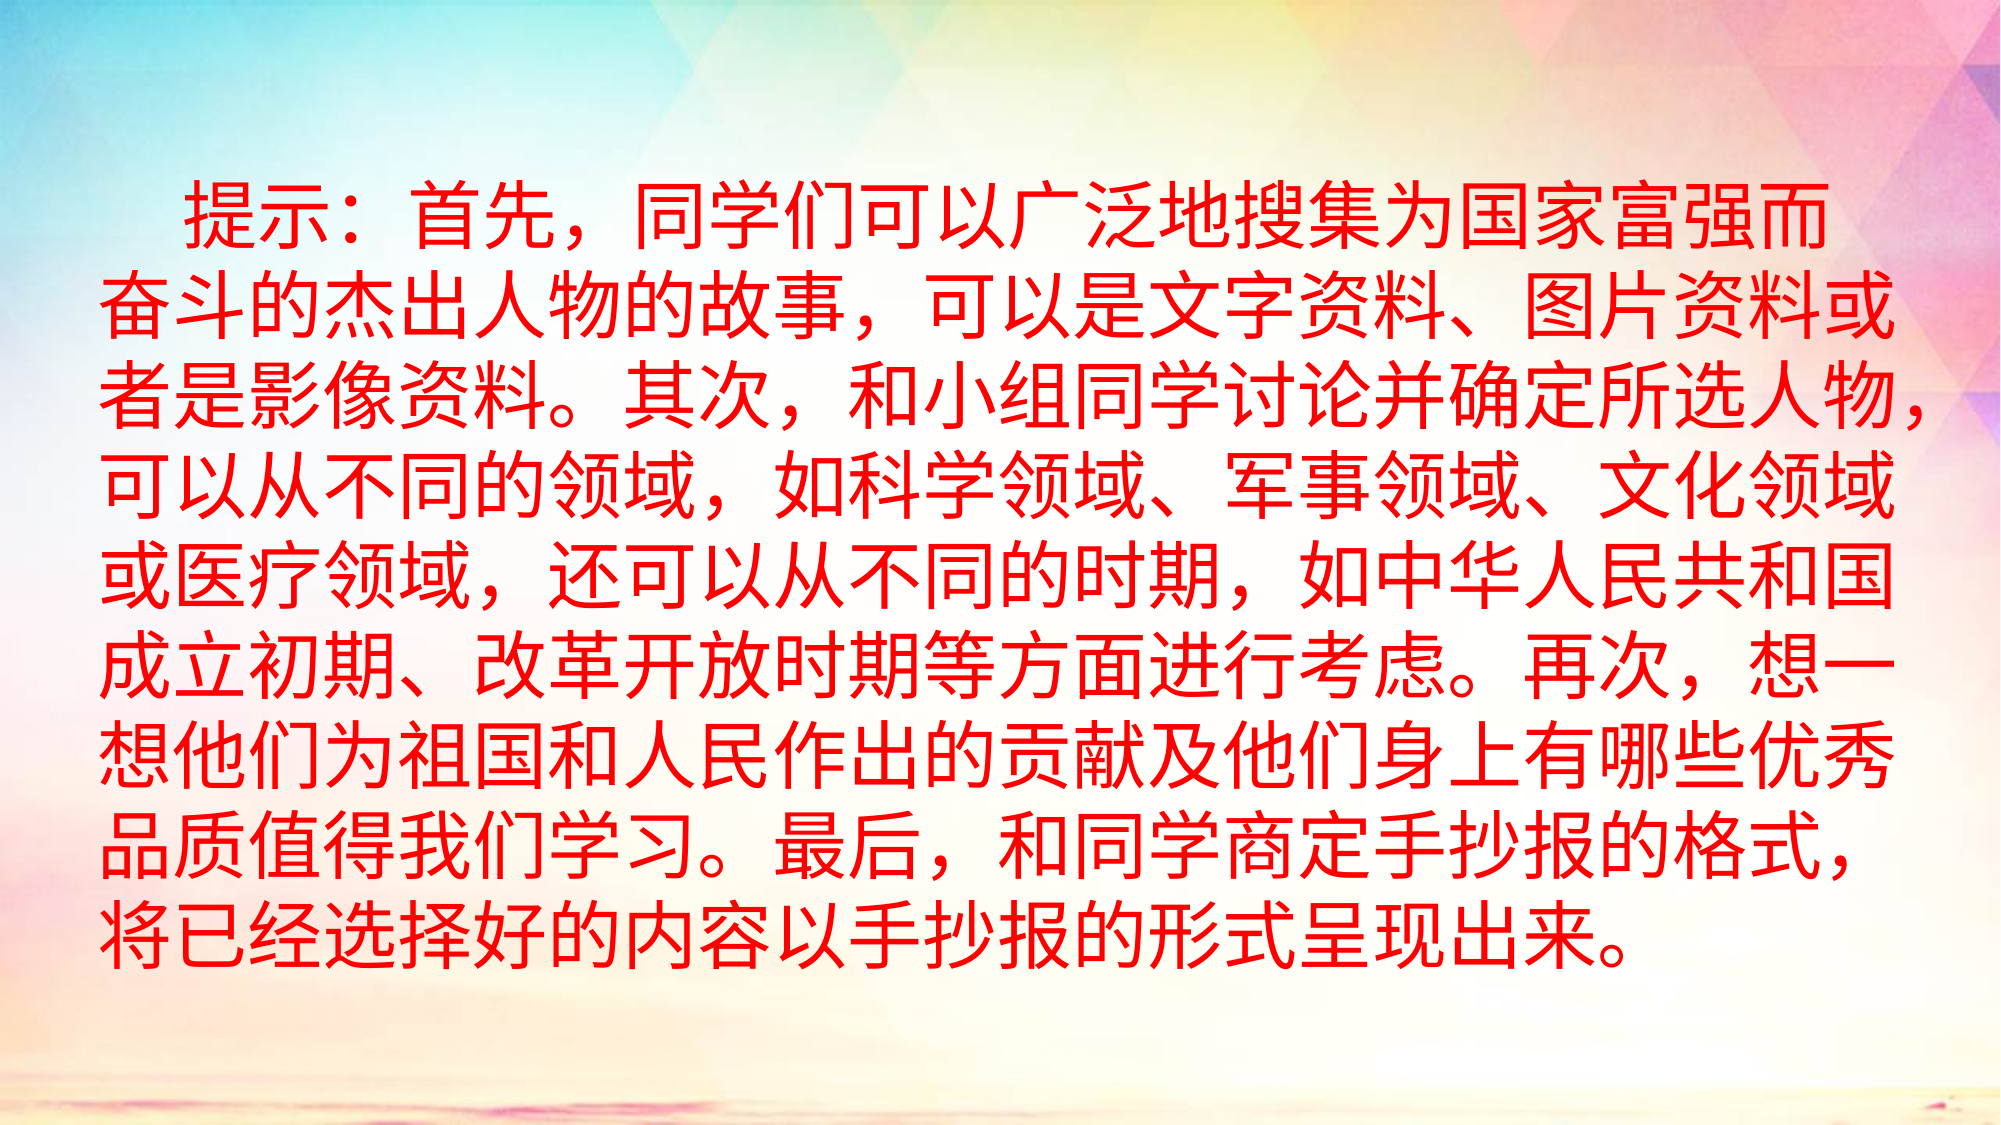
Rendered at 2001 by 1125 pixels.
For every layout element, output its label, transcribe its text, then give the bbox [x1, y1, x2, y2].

picture [0, 0, 2001, 1125]
text_box 提示：首先，同学们可以广泛地搜集为国家富强而奋斗的杰出人物的故事，可以是文字资料、图片资料或者是影像资料。其次，和小组同学讨论并确定所选人物，可以从不同的领域，如科学领域、军事领域、文化领域或医疗领域，还可以从不同的时期，如中华人民共和国成立初期、改革开放时期等方面进行考虑。再次，想一想他们为祖国和人民作出的贡献及他们身上有哪些优秀品质值得我们学习。最后，和同学商定手抄报的格式，将已经选择好的内容以手抄报的形式呈现出来。 [83, 160, 1917, 1076]
